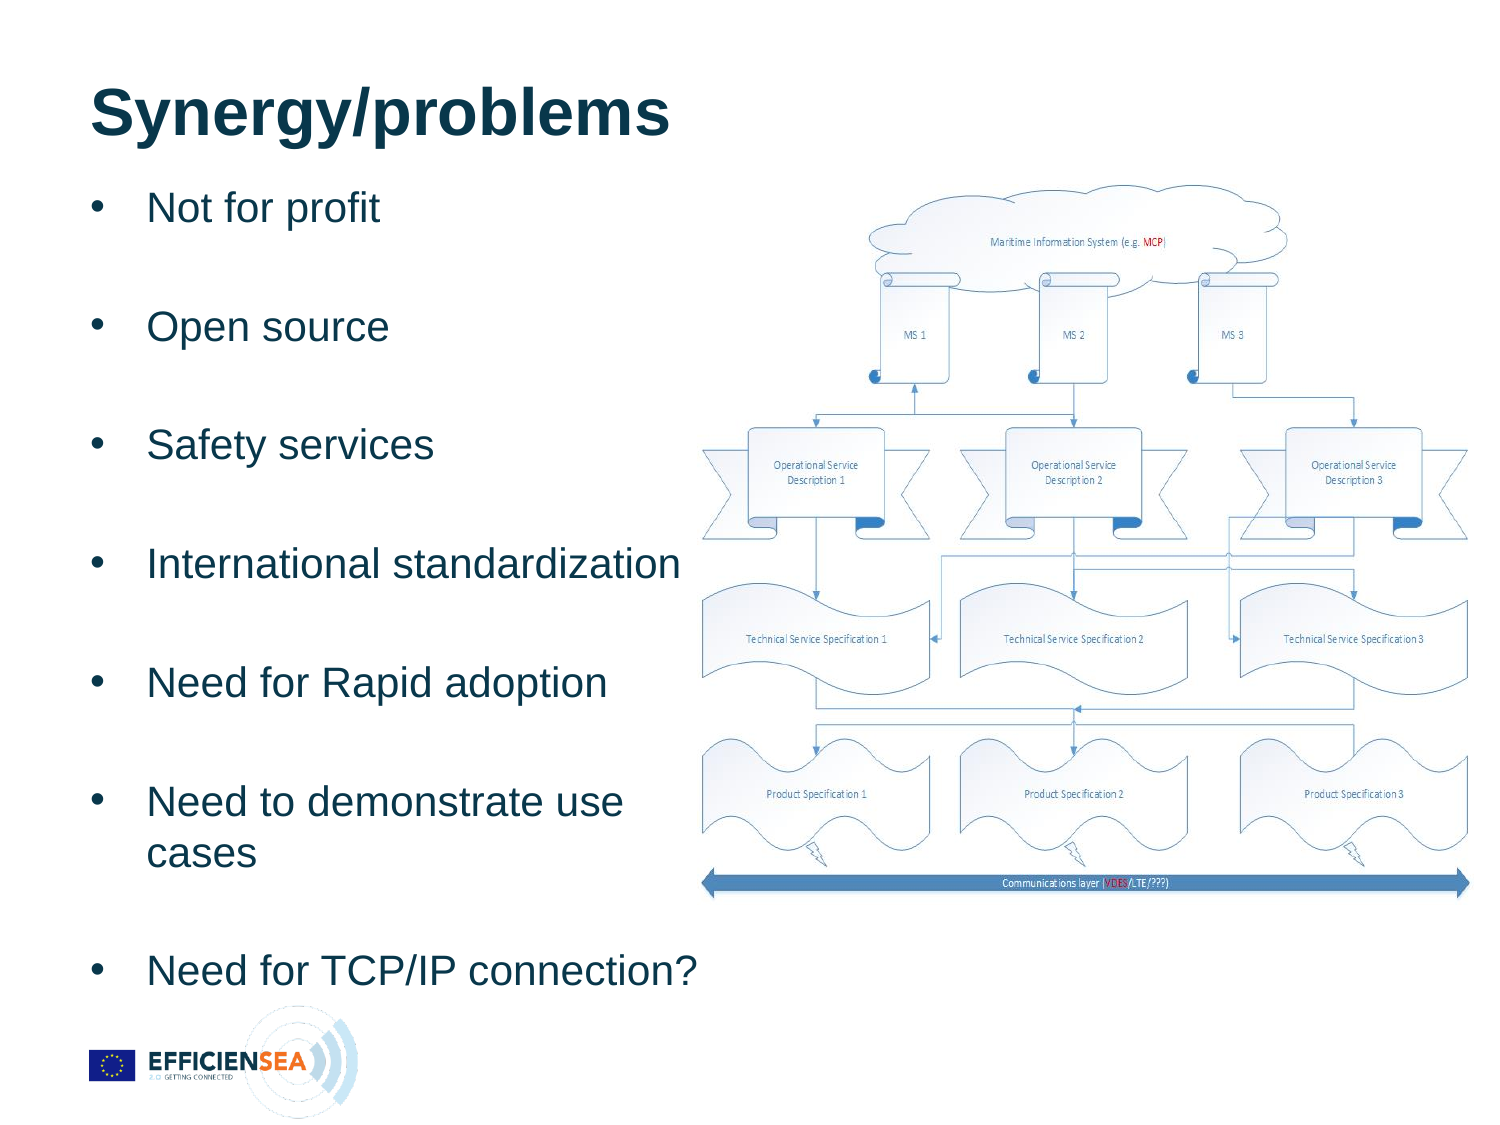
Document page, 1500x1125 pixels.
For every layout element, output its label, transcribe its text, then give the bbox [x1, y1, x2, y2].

title Synergy/problems [75, 45, 1425, 173]
picture [88, 1005, 386, 1122]
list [697, 184, 1474, 906]
list Not for profit Open source Safety services International standardization Need for Rapid adoption Need to demonstrate use cases Need for TCP/IP connection? [75, 173, 738, 1005]
